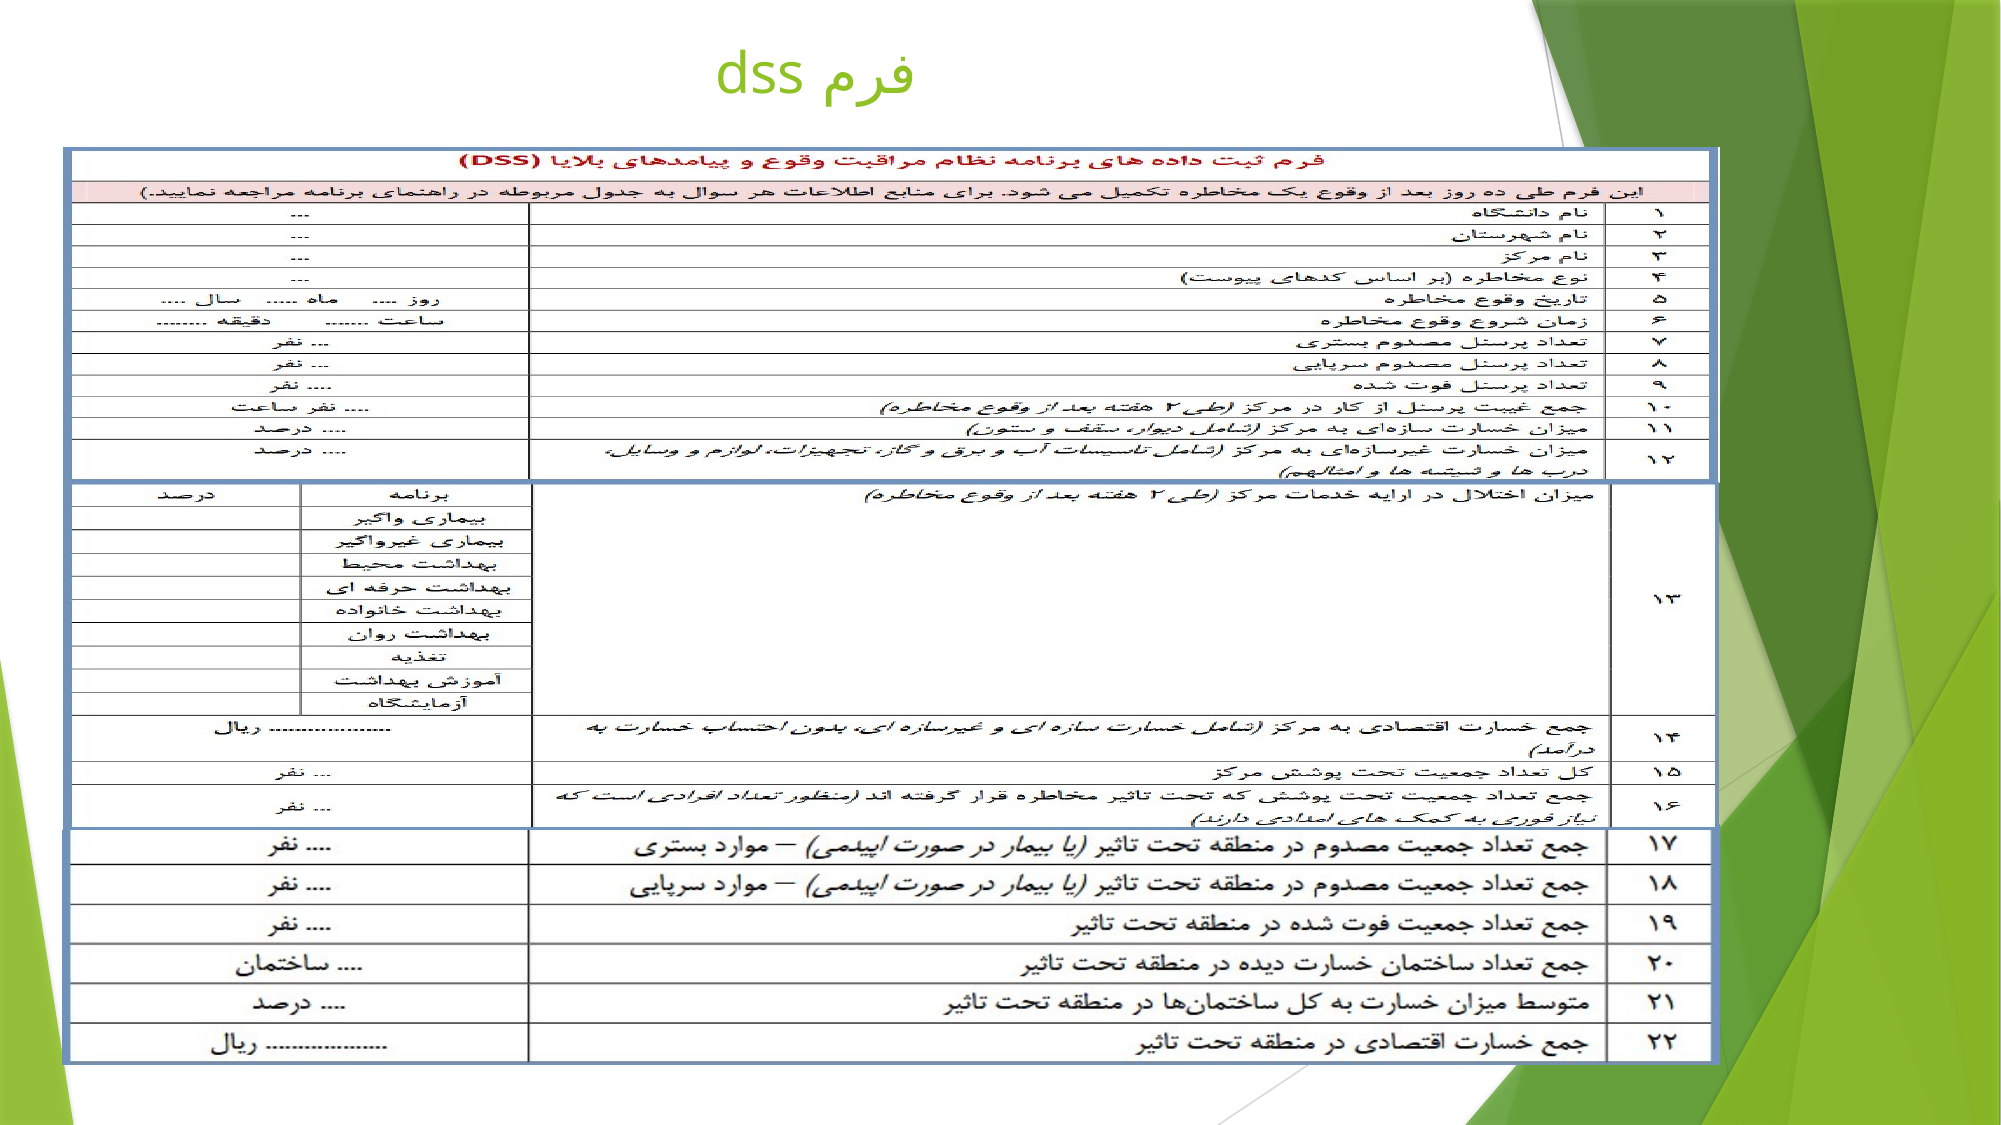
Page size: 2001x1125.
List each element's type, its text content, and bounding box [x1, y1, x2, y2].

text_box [61, 146, 1721, 1066]
title فرم dss [111, 29, 1522, 114]
